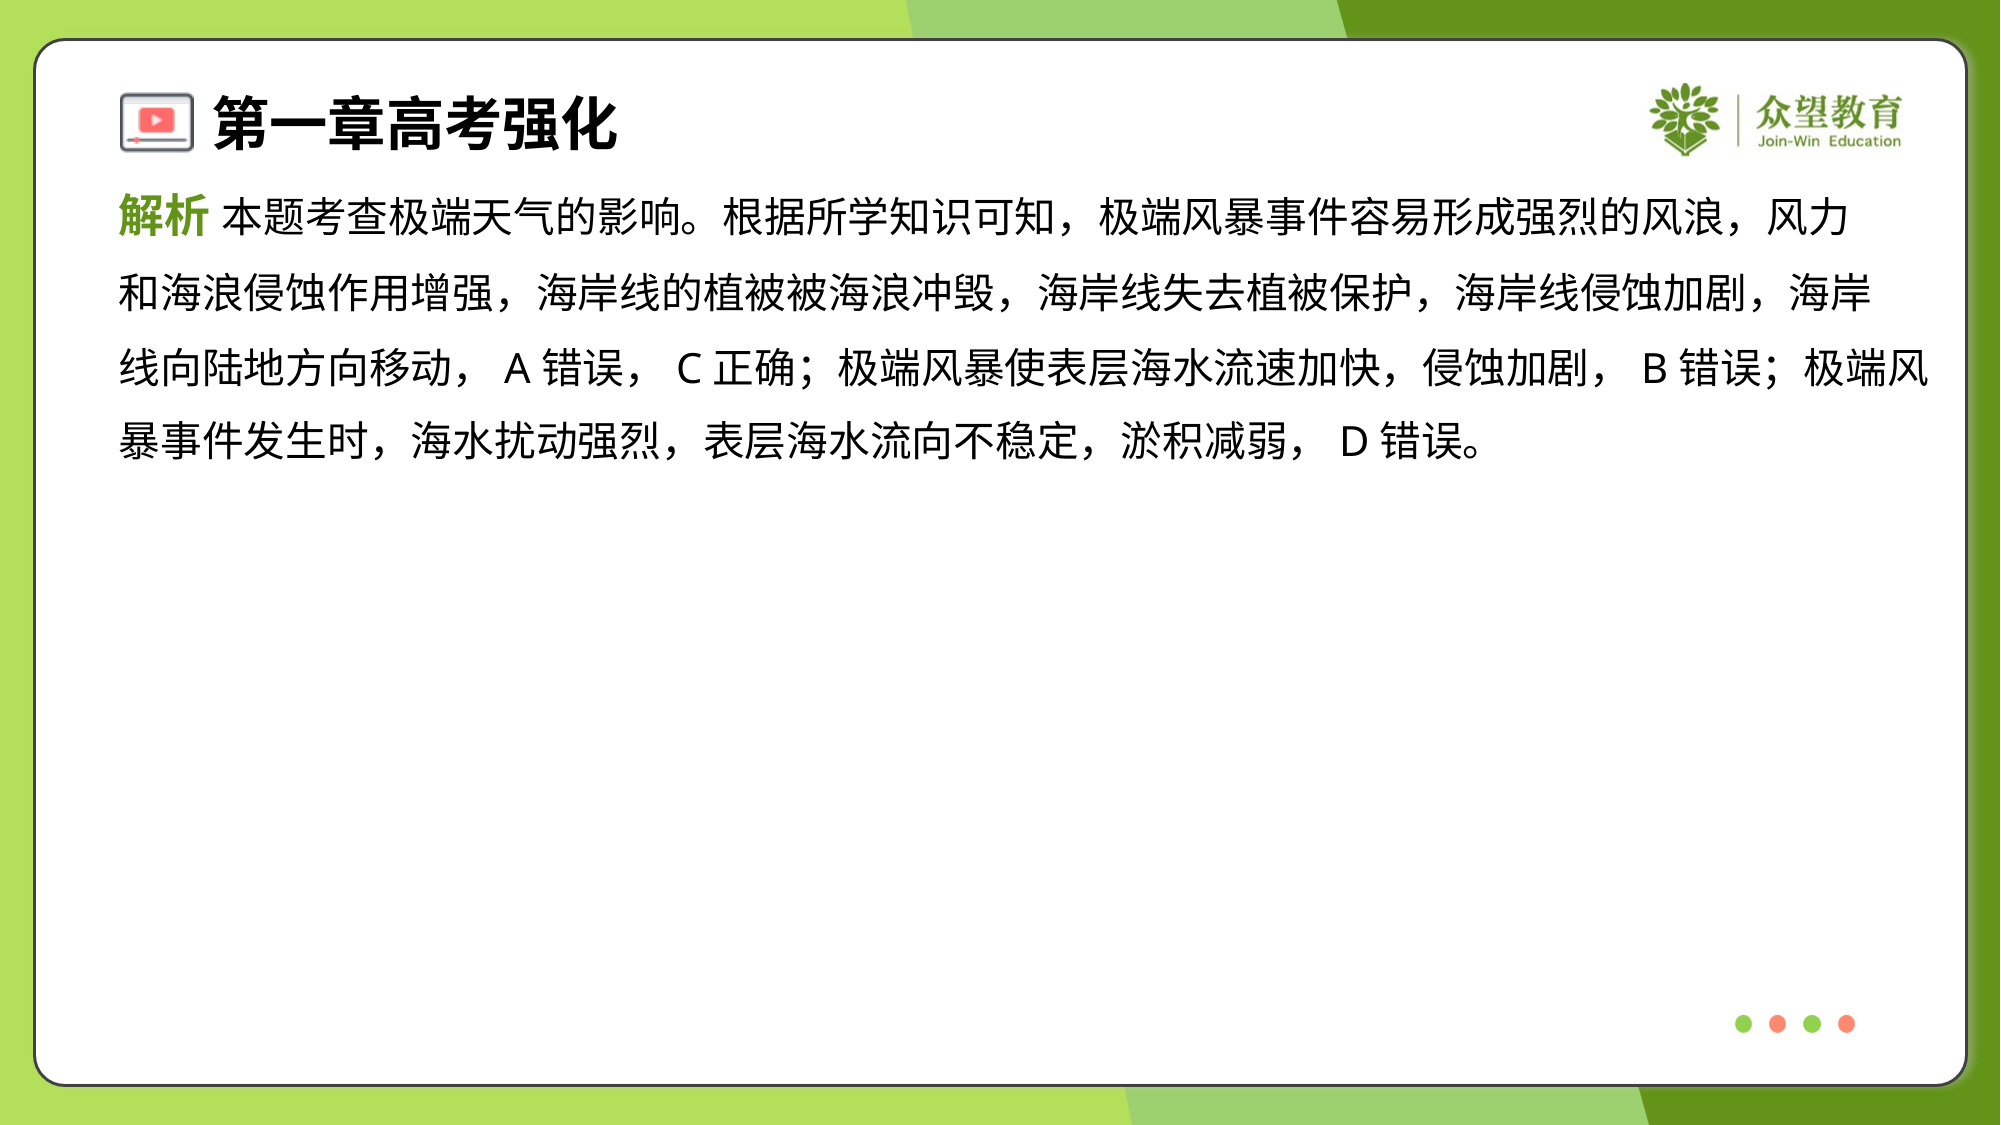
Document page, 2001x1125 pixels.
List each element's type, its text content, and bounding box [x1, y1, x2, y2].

text_box 解析 本题考查极端天气的影响。根据所学知识可知，极端风暴事件容易形成强烈的风浪，风力 和海浪侵蚀作用增强，海岸线的植被被海浪冲毁，海岸线失去植被保护，海岸线侵蚀加剧，海岸 线向陆地方向移动，A错误，C正确；极端风暴使表层海水流速加快，侵蚀加剧，B错误；极端风 暴事件发生时，海水扰动强烈，表层海水流向不稳定，淤积减弱，D错误。 [118, 164, 1883, 458]
picture [0, 0, 2000, 1125]
